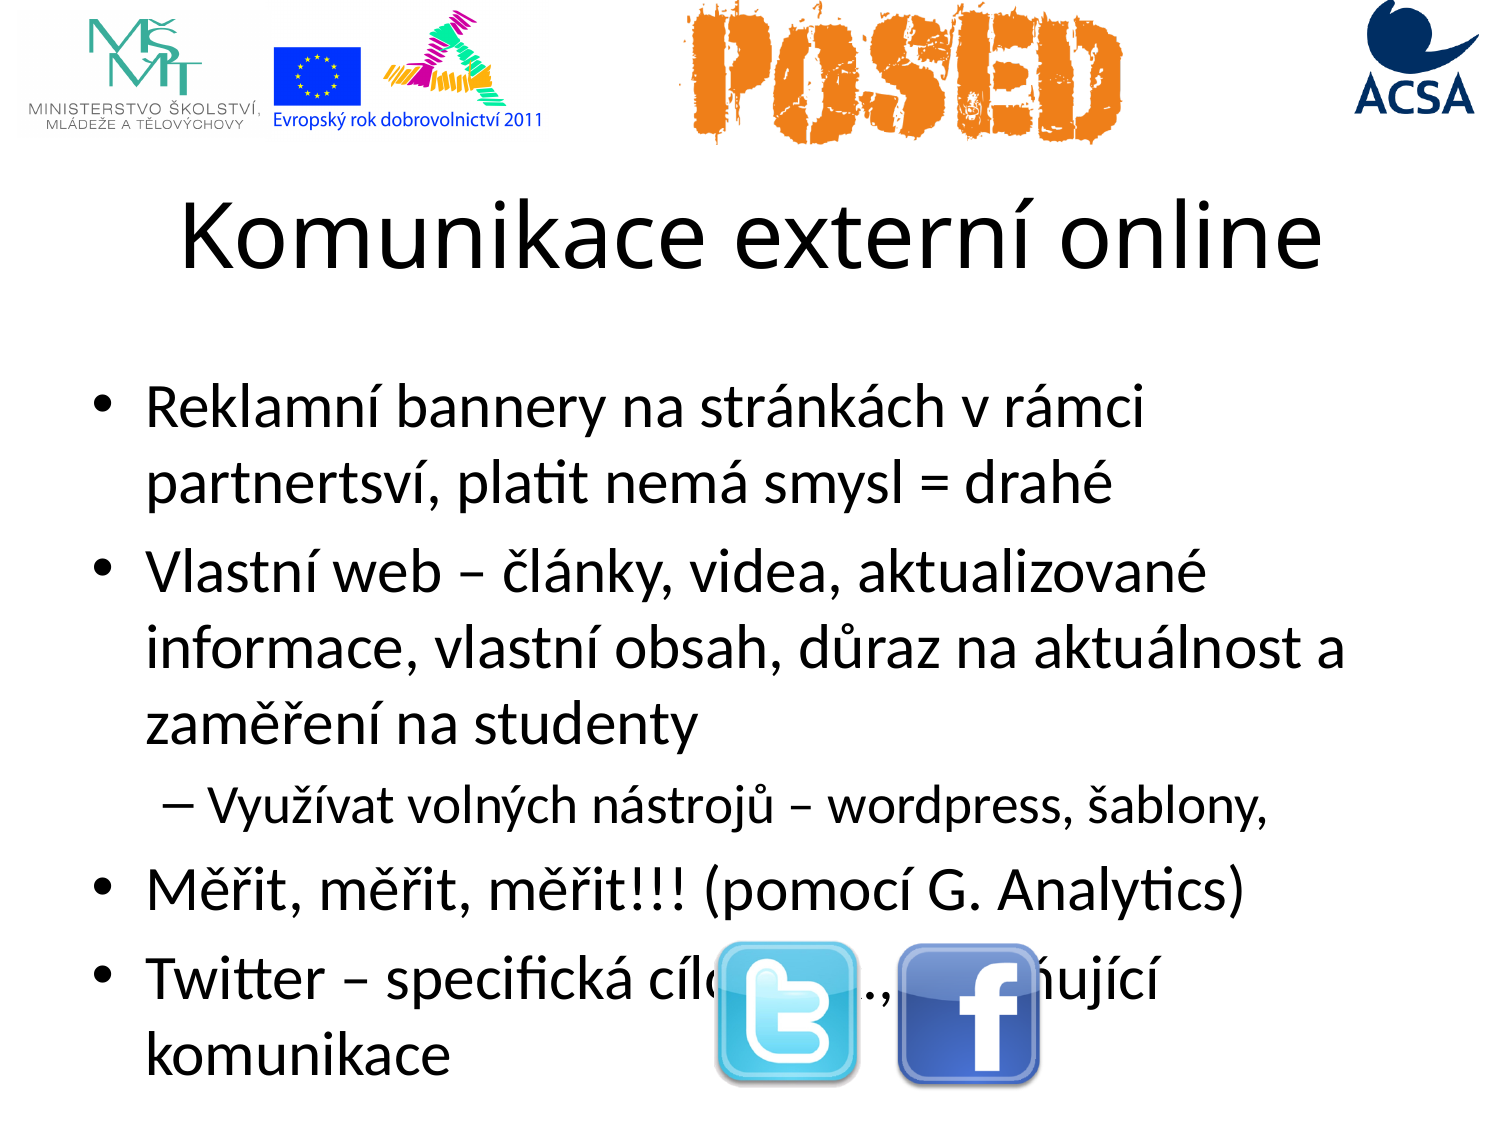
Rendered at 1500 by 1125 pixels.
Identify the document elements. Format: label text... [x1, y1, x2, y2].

picture [1354, 0, 1479, 114]
list Reklamní bannery na stránkách v rámci partnertsví, platit nemá smysl = drahé Vlastní web – články, videa, aktualizované informace, vlastní obsah, důraz na aktuálnost a zaměření na studenty Využívat volných nástrojů – wordpress, šablony, Měřit, měřit, měřit!!! (pomocí G. Analytics) Twitter – specifická cílová sk., doplňující komunikace [76, 356, 1427, 1100]
picture [679, 0, 1123, 137]
picture [17, 0, 549, 138]
title Komunikace externí online [76, 137, 1427, 327]
picture [891, 940, 1046, 1095]
picture [714, 940, 861, 1088]
